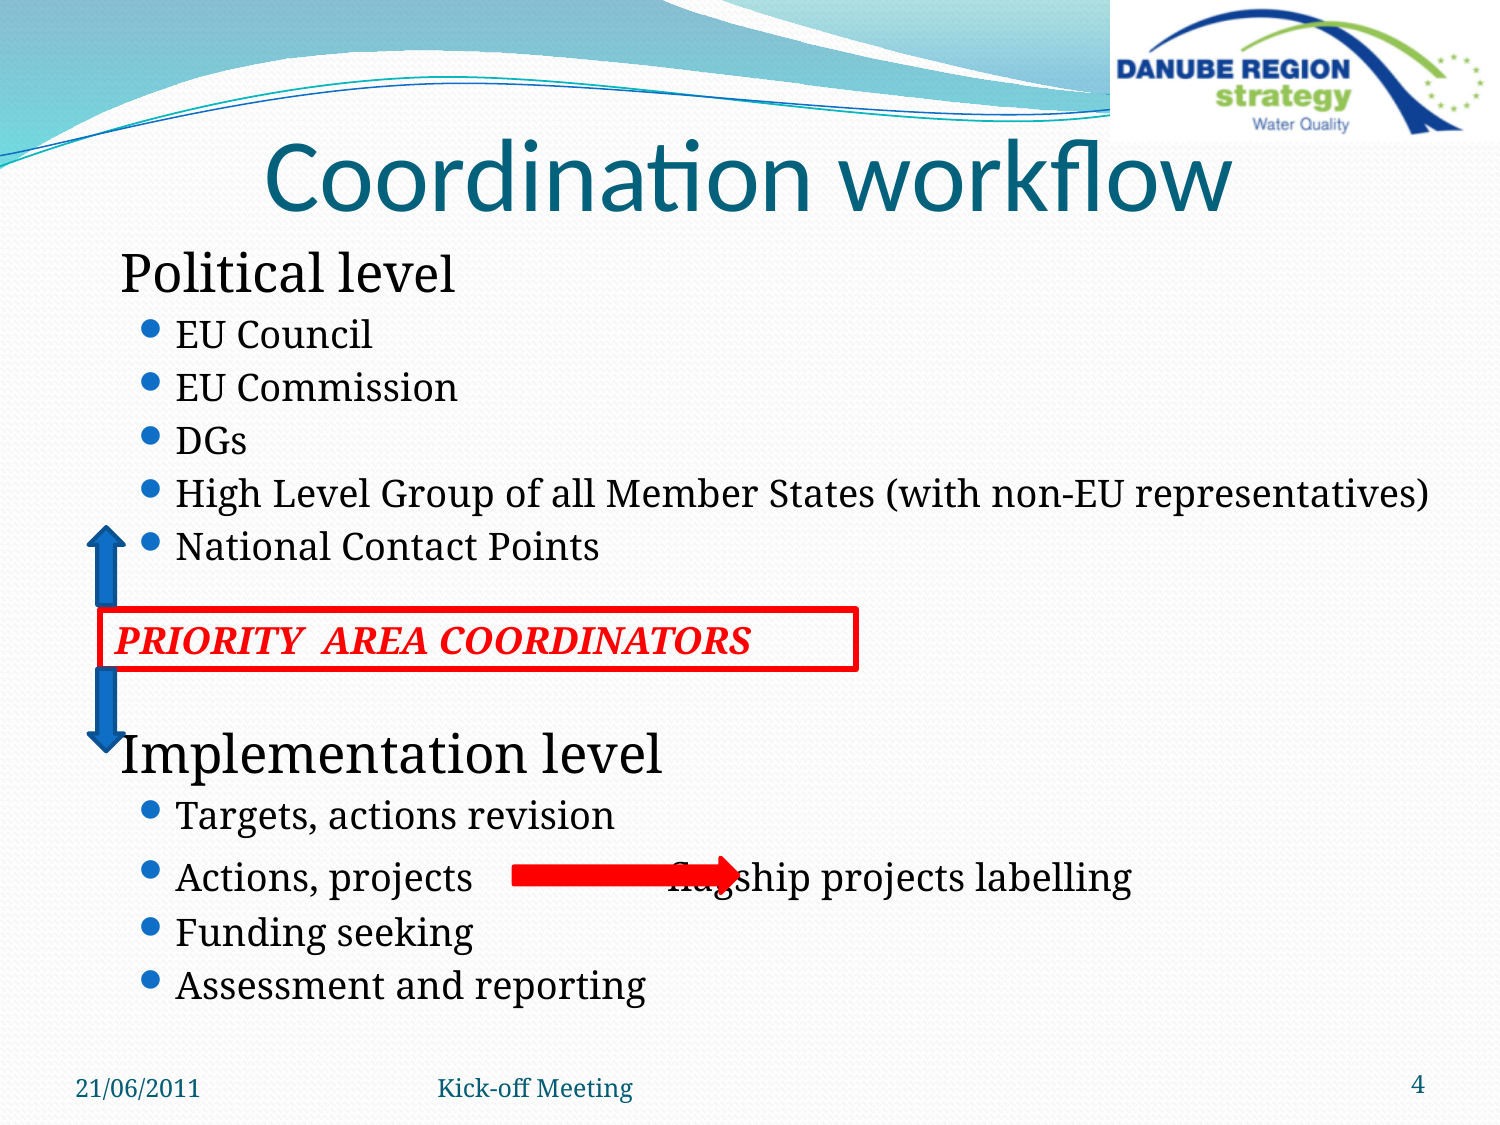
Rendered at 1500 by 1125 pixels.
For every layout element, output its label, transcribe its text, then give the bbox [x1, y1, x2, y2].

table_cell [1103, 89, 1426, 156]
list Political level EU Council EU Commission DGs High Level Group of all Member States (with non-EU representatives) National Contact Points Implementation level Targets, actions revision Actions, projects flagship projects labelling Funding seeking Assessment and reporting [64, 231, 1460, 1051]
title Coordination workflow [74, 89, 1426, 231]
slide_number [75, 1042, 425, 1103]
text_box [511, 855, 741, 896]
text_box [86, 666, 126, 754]
text_box [86, 524, 126, 608]
picture [1109, 0, 1500, 142]
text_box PRIORITY AREA COORDINATORS [100, 609, 857, 670]
footer Kick-off Meeting [437, 1042, 988, 1103]
slide_number 4 [1299, 1042, 1425, 1103]
